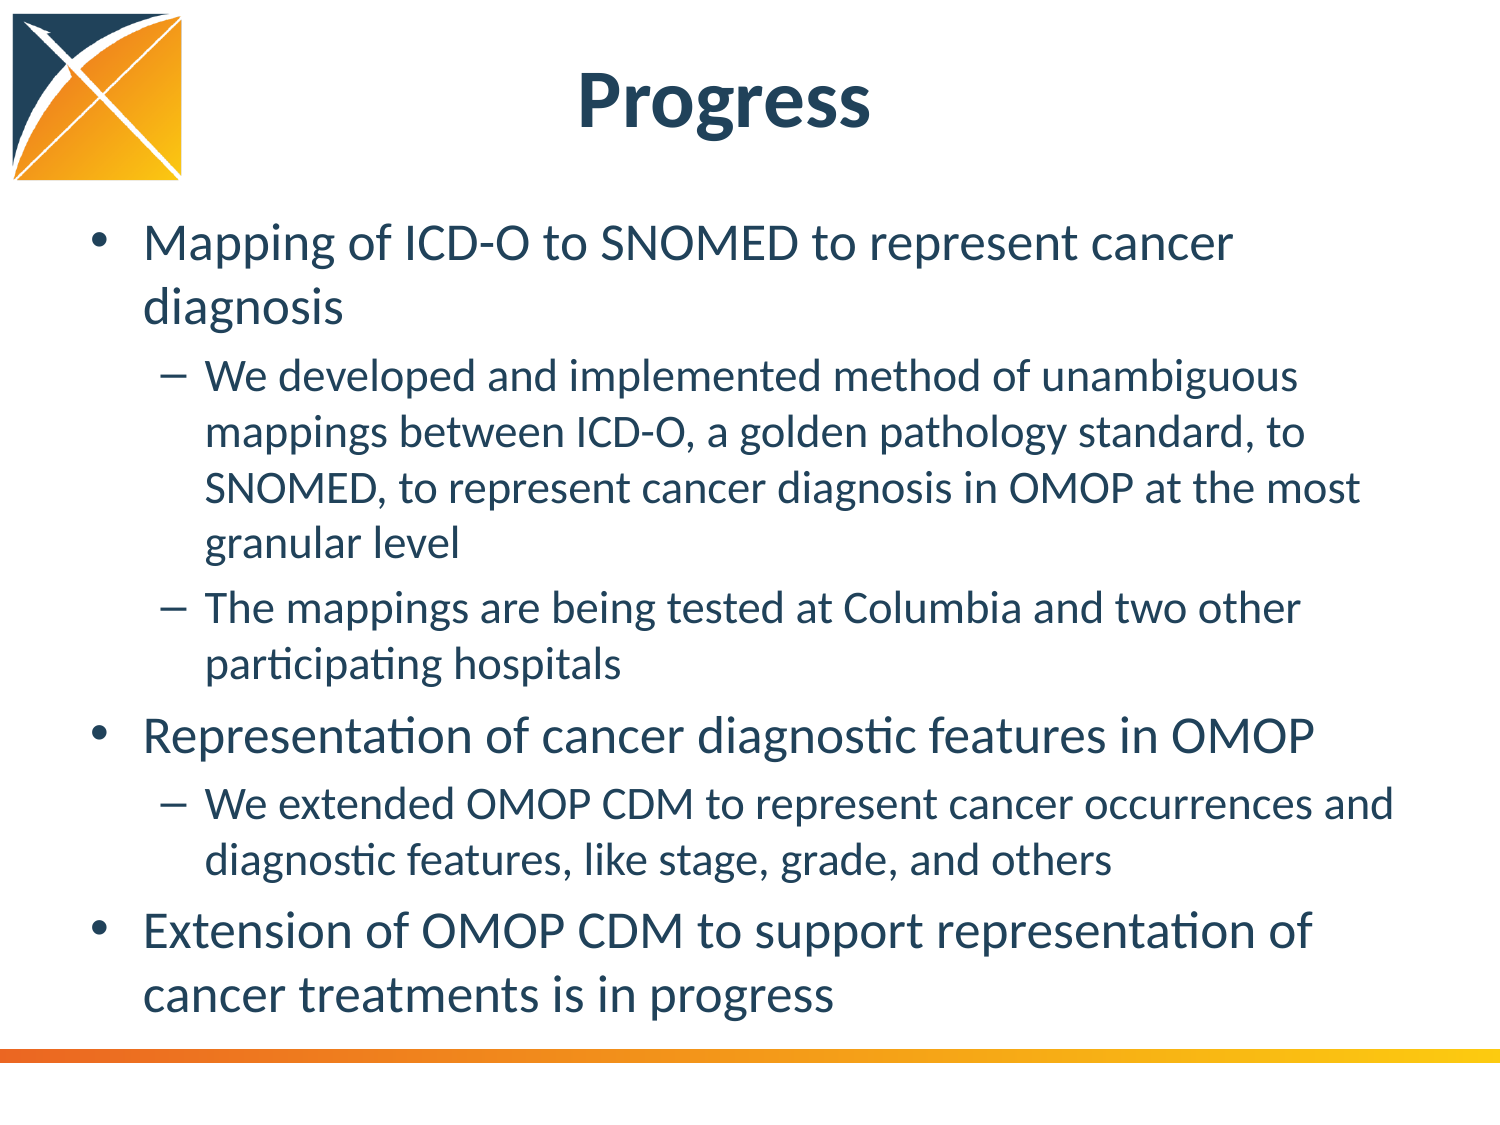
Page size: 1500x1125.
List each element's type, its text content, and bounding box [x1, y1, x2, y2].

title Progress [187, 24, 1263, 163]
list Mapping of ICD-O to SNOMED to represent cancer diagnosis We developed and implemented method of unambiguous mappings between ICD-O, a golden pathology standard, to SNOMED, to represent cancer diagnosis in OMOP at the most granular level The mappings are being tested at Columbia and two other participating hospitals Representation of cancer diagnostic features in OMOP We extended OMOP CDM to represent cancer occurrences and diagnostic features, like stage, grade, and others Extension of OMOP CDM to support representation of cancer treatments is in progress [75, 200, 1438, 1038]
picture [0, 0, 206, 200]
